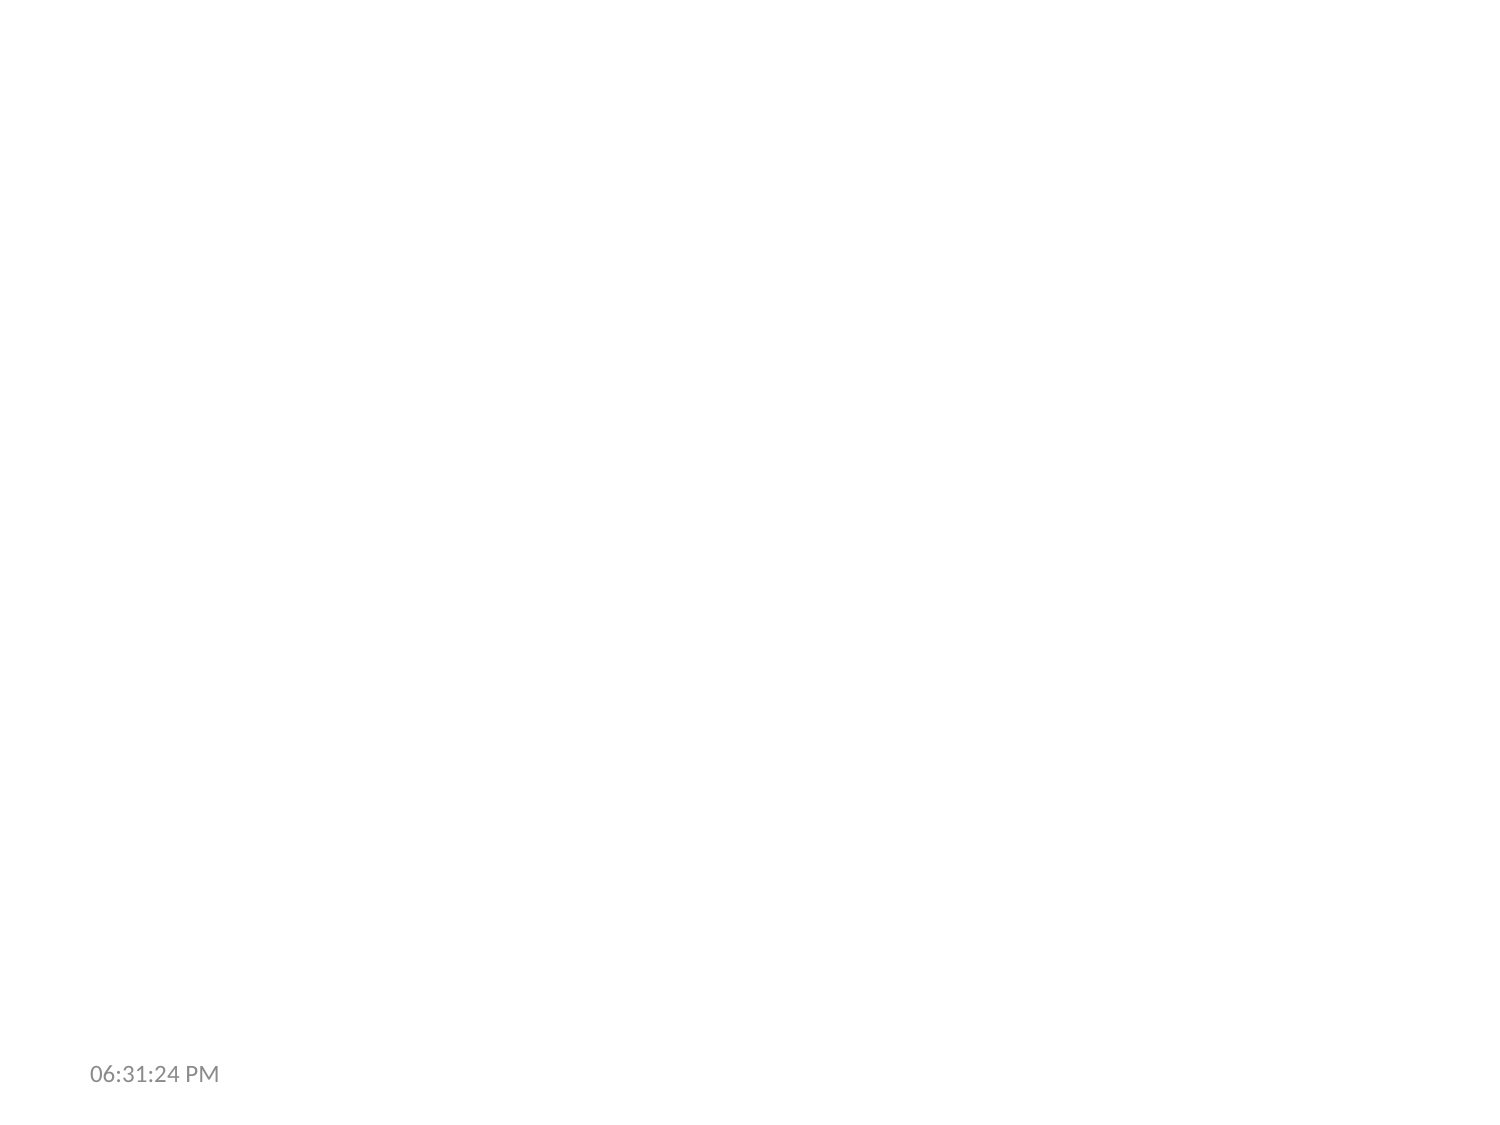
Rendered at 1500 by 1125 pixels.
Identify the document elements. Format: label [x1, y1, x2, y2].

slide_number [75, 1042, 425, 1103]
